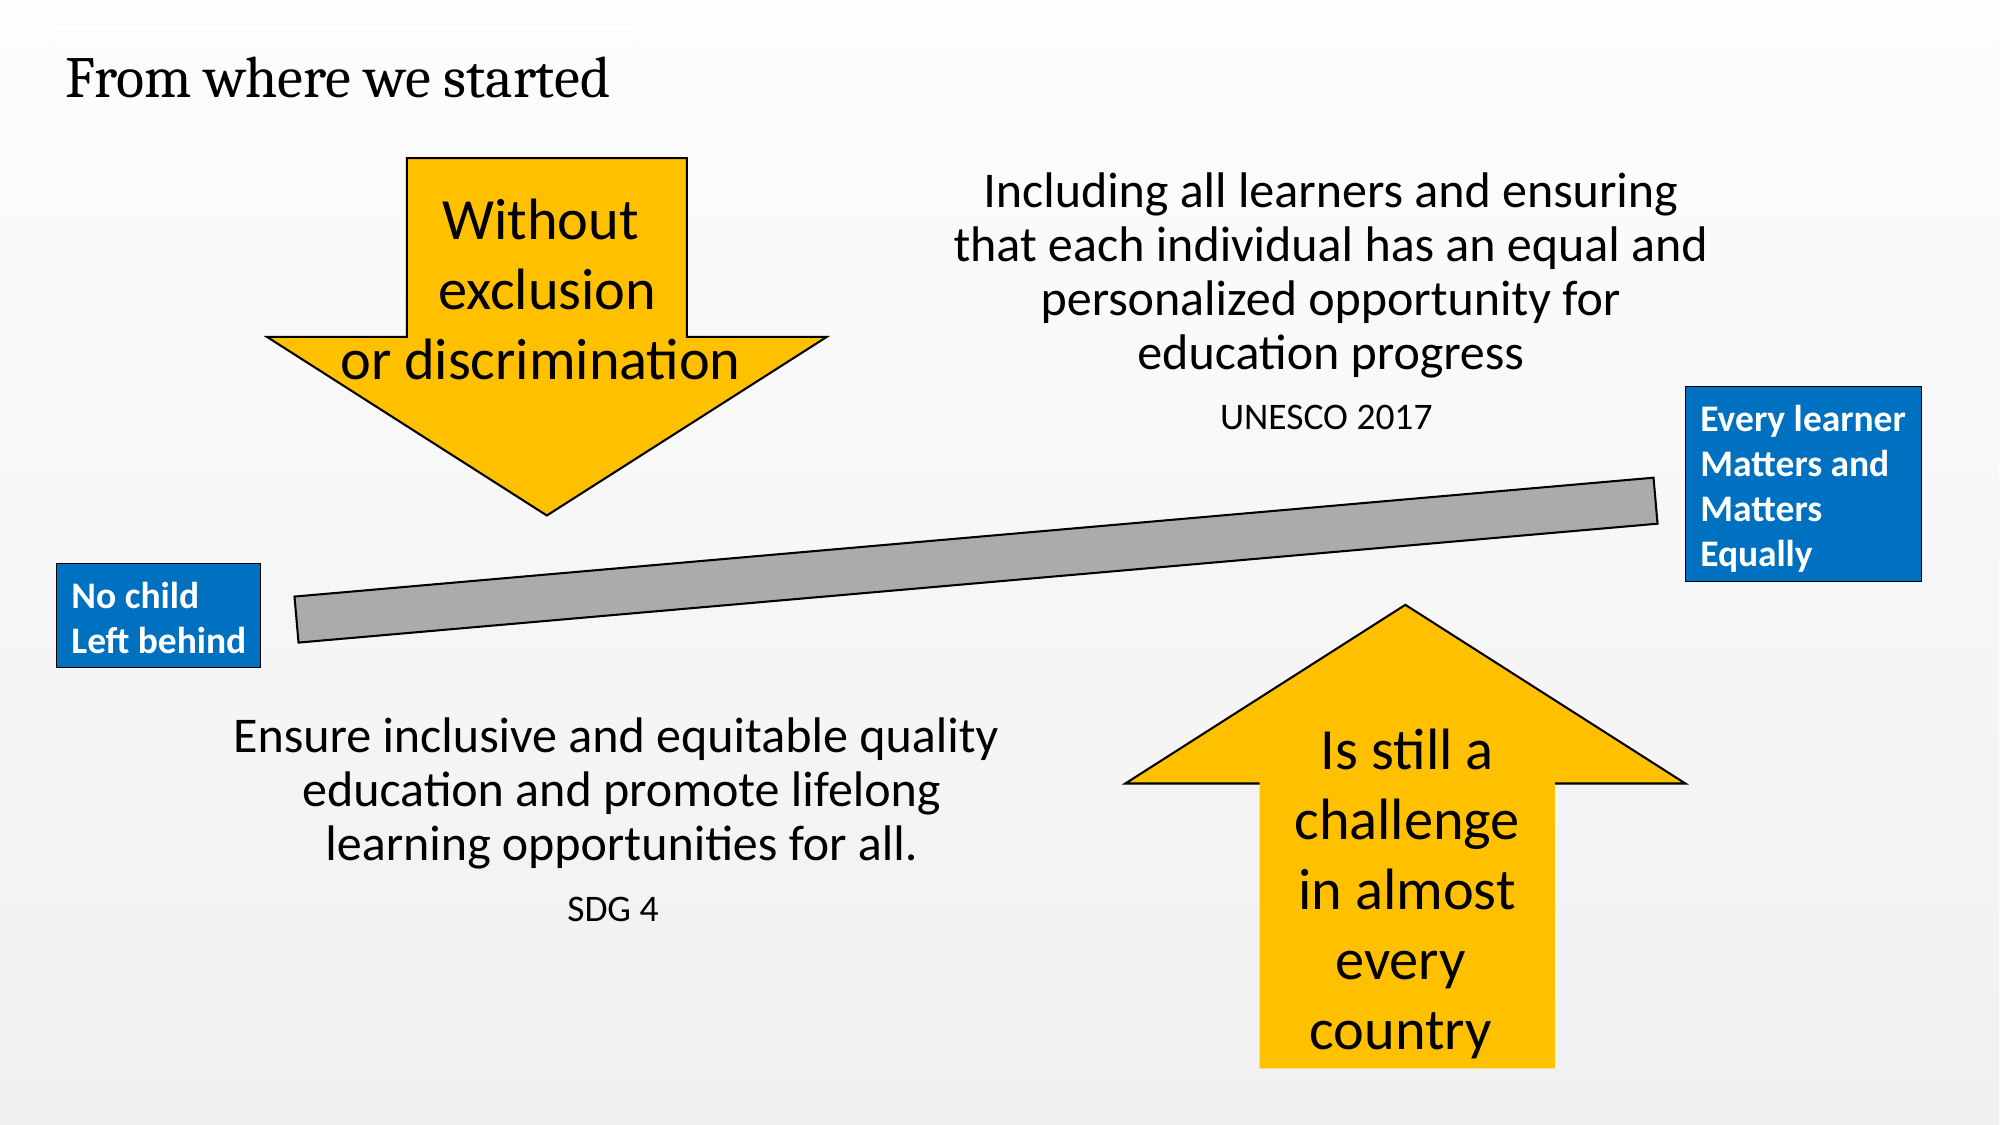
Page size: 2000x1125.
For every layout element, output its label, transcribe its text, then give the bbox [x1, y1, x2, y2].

text_box Every learner Matters and Matters Equally [1910, 386, 1922, 582]
text_box From where we started [50, 31, 639, 113]
text_box Is still a challenge in almost every country [1259, 1007, 1555, 1069]
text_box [42, 113, 1910, 1007]
